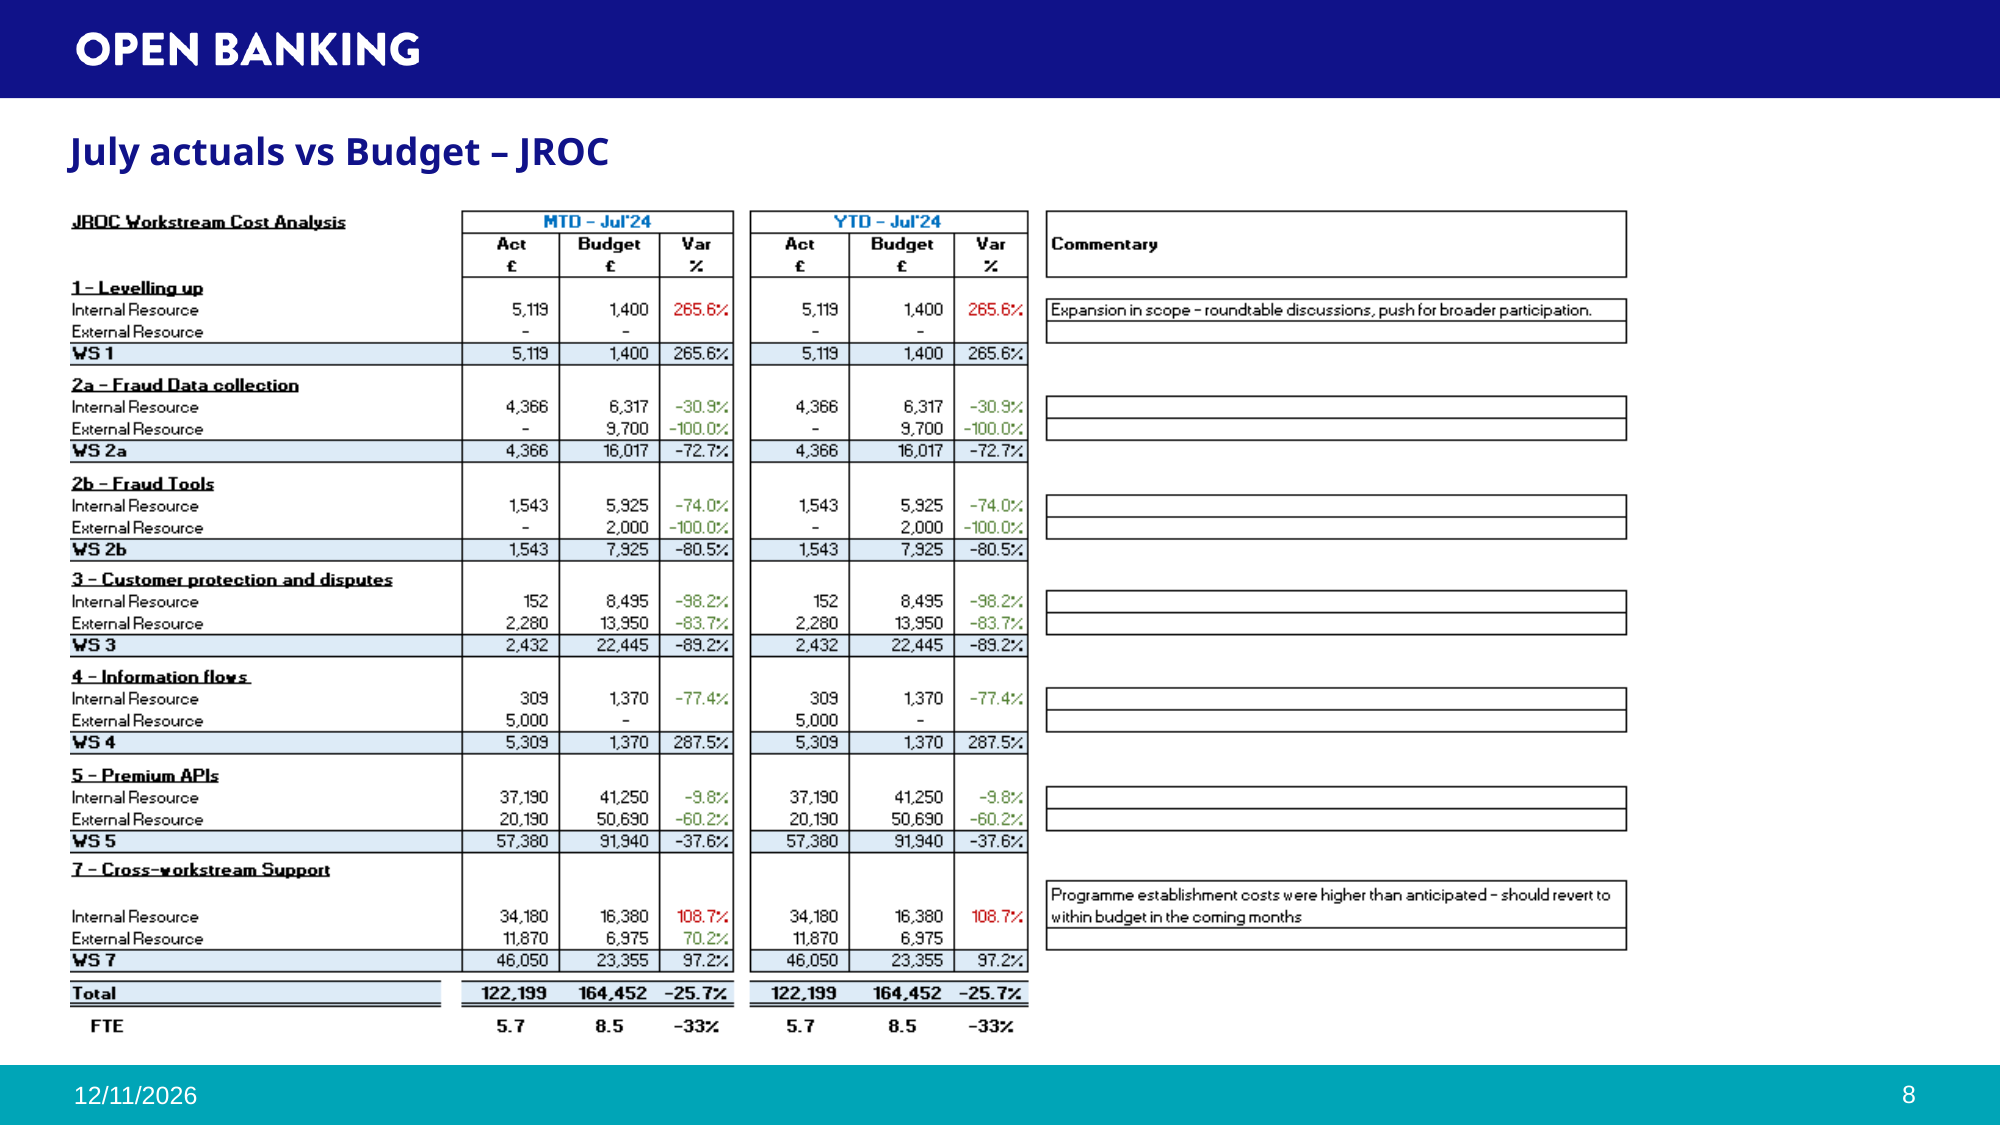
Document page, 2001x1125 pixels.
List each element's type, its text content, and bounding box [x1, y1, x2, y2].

title July actuals vs Budget – JROC [54, 125, 1629, 207]
picture [70, 206, 1629, 1045]
picture [43, 0, 452, 99]
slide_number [59, 1065, 509, 1125]
footer [662, 1064, 1338, 1124]
slide_number 8 [1412, 1064, 1932, 1124]
